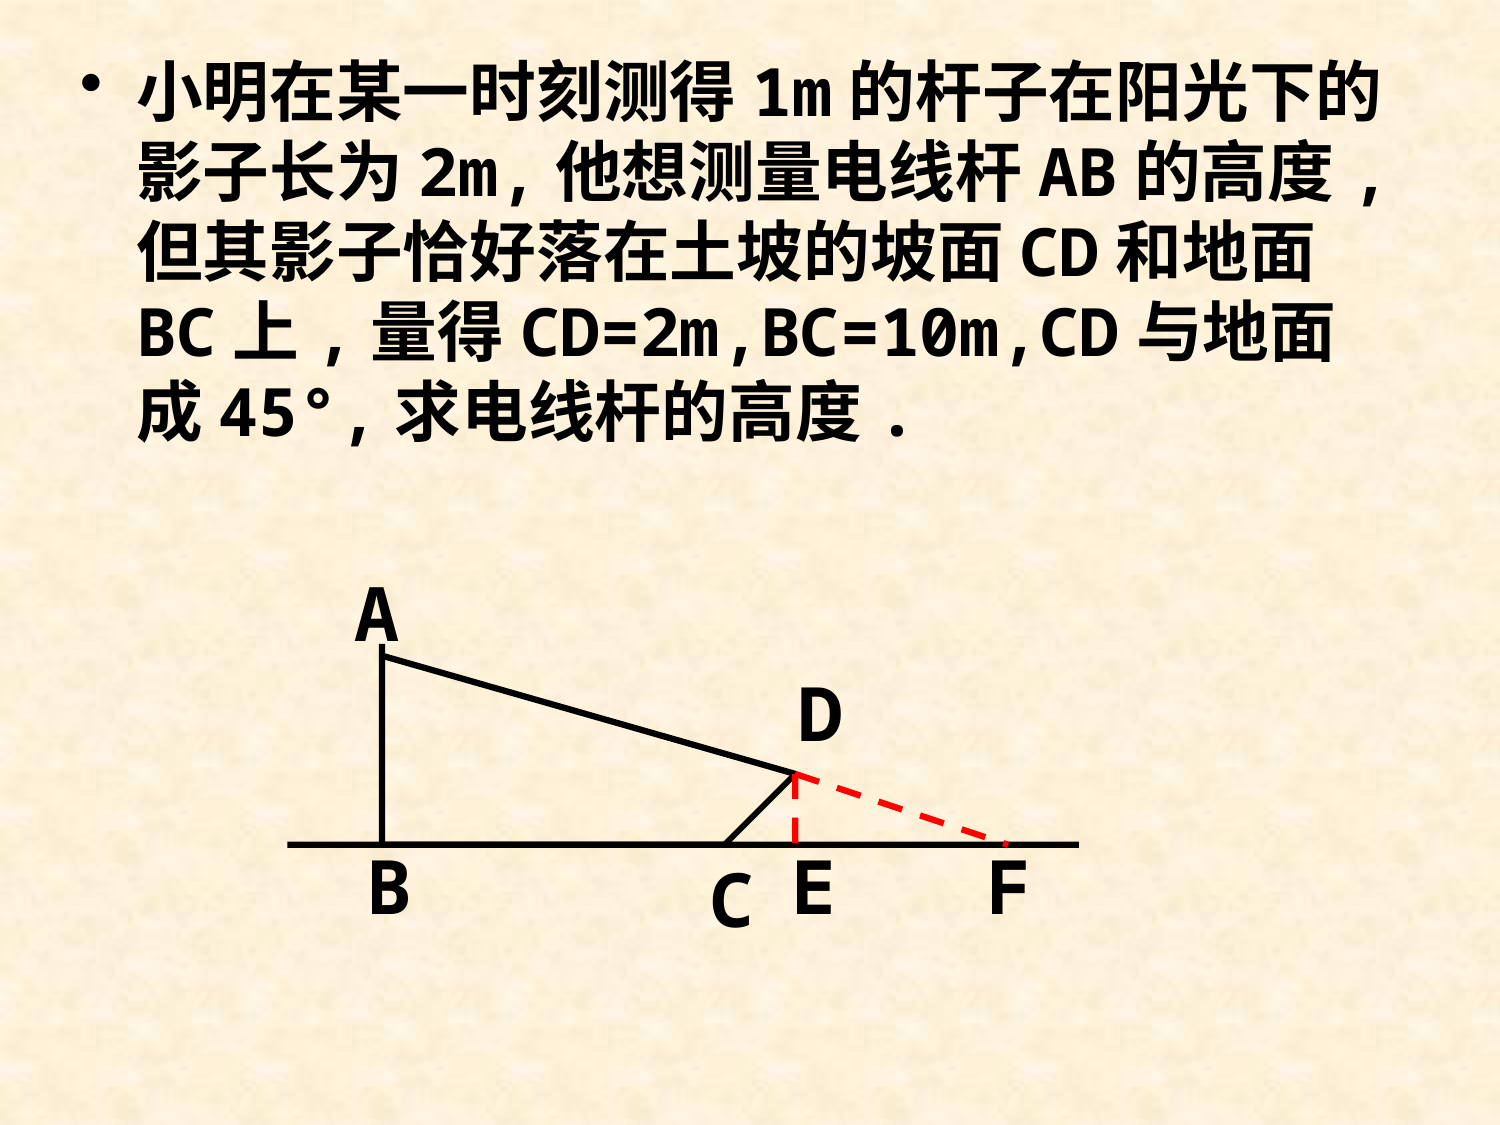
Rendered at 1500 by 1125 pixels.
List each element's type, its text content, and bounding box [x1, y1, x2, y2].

picture [0, 0, 1500, 1125]
text_box A [339, 559, 415, 664]
text_box D [784, 659, 859, 764]
text_box F [971, 832, 1047, 937]
list 小明在某一时刻测得1m的杆子在阳光下的影子长为2m,他想测量电线杆AB的高度,但其影子恰好落在土坡的坡面CD和地面BC上,量得CD=2m,BC=10m,CD与地面成45°,求电线杆的高度. [64, 42, 1415, 468]
text_box E [776, 832, 852, 937]
text_box C [694, 844, 769, 950]
text_box B [351, 832, 427, 937]
